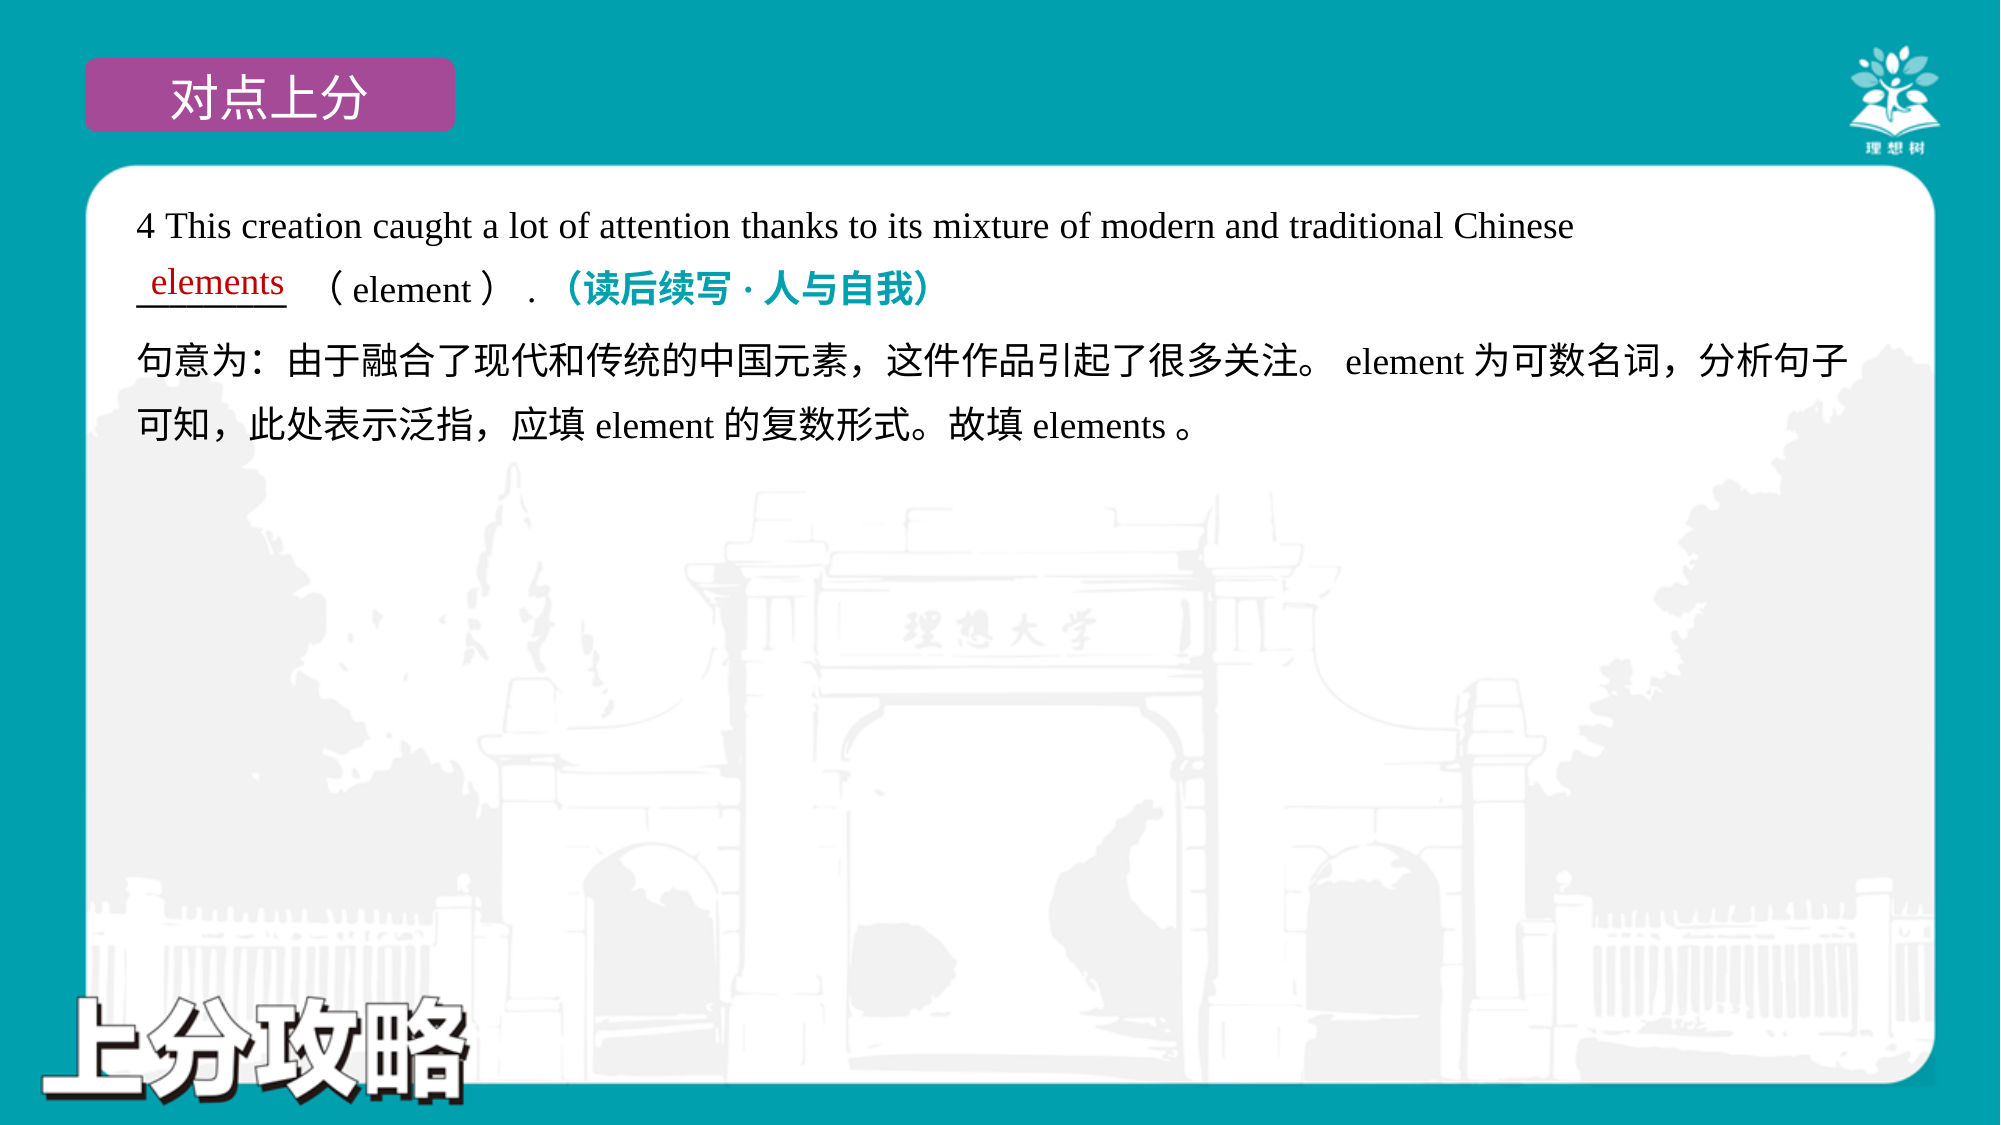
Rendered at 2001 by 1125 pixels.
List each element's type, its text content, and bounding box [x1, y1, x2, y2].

text_box 句意为：由于融合了现代和传统的中国元素，这件作品引起了很多关注。element为可数名词，分析句子 可知，此处表示泛指，应填element的复数形式。故填elements。 [136, 312, 1865, 440]
text_box elements [137, 237, 299, 296]
text_box 4 This creation caught a lot of attention thanks to its mixture of modern and traditional Chinese _________ （element）.（读后续写·人与自我） [136, 176, 1865, 304]
picture [0, 0, 2000, 1125]
